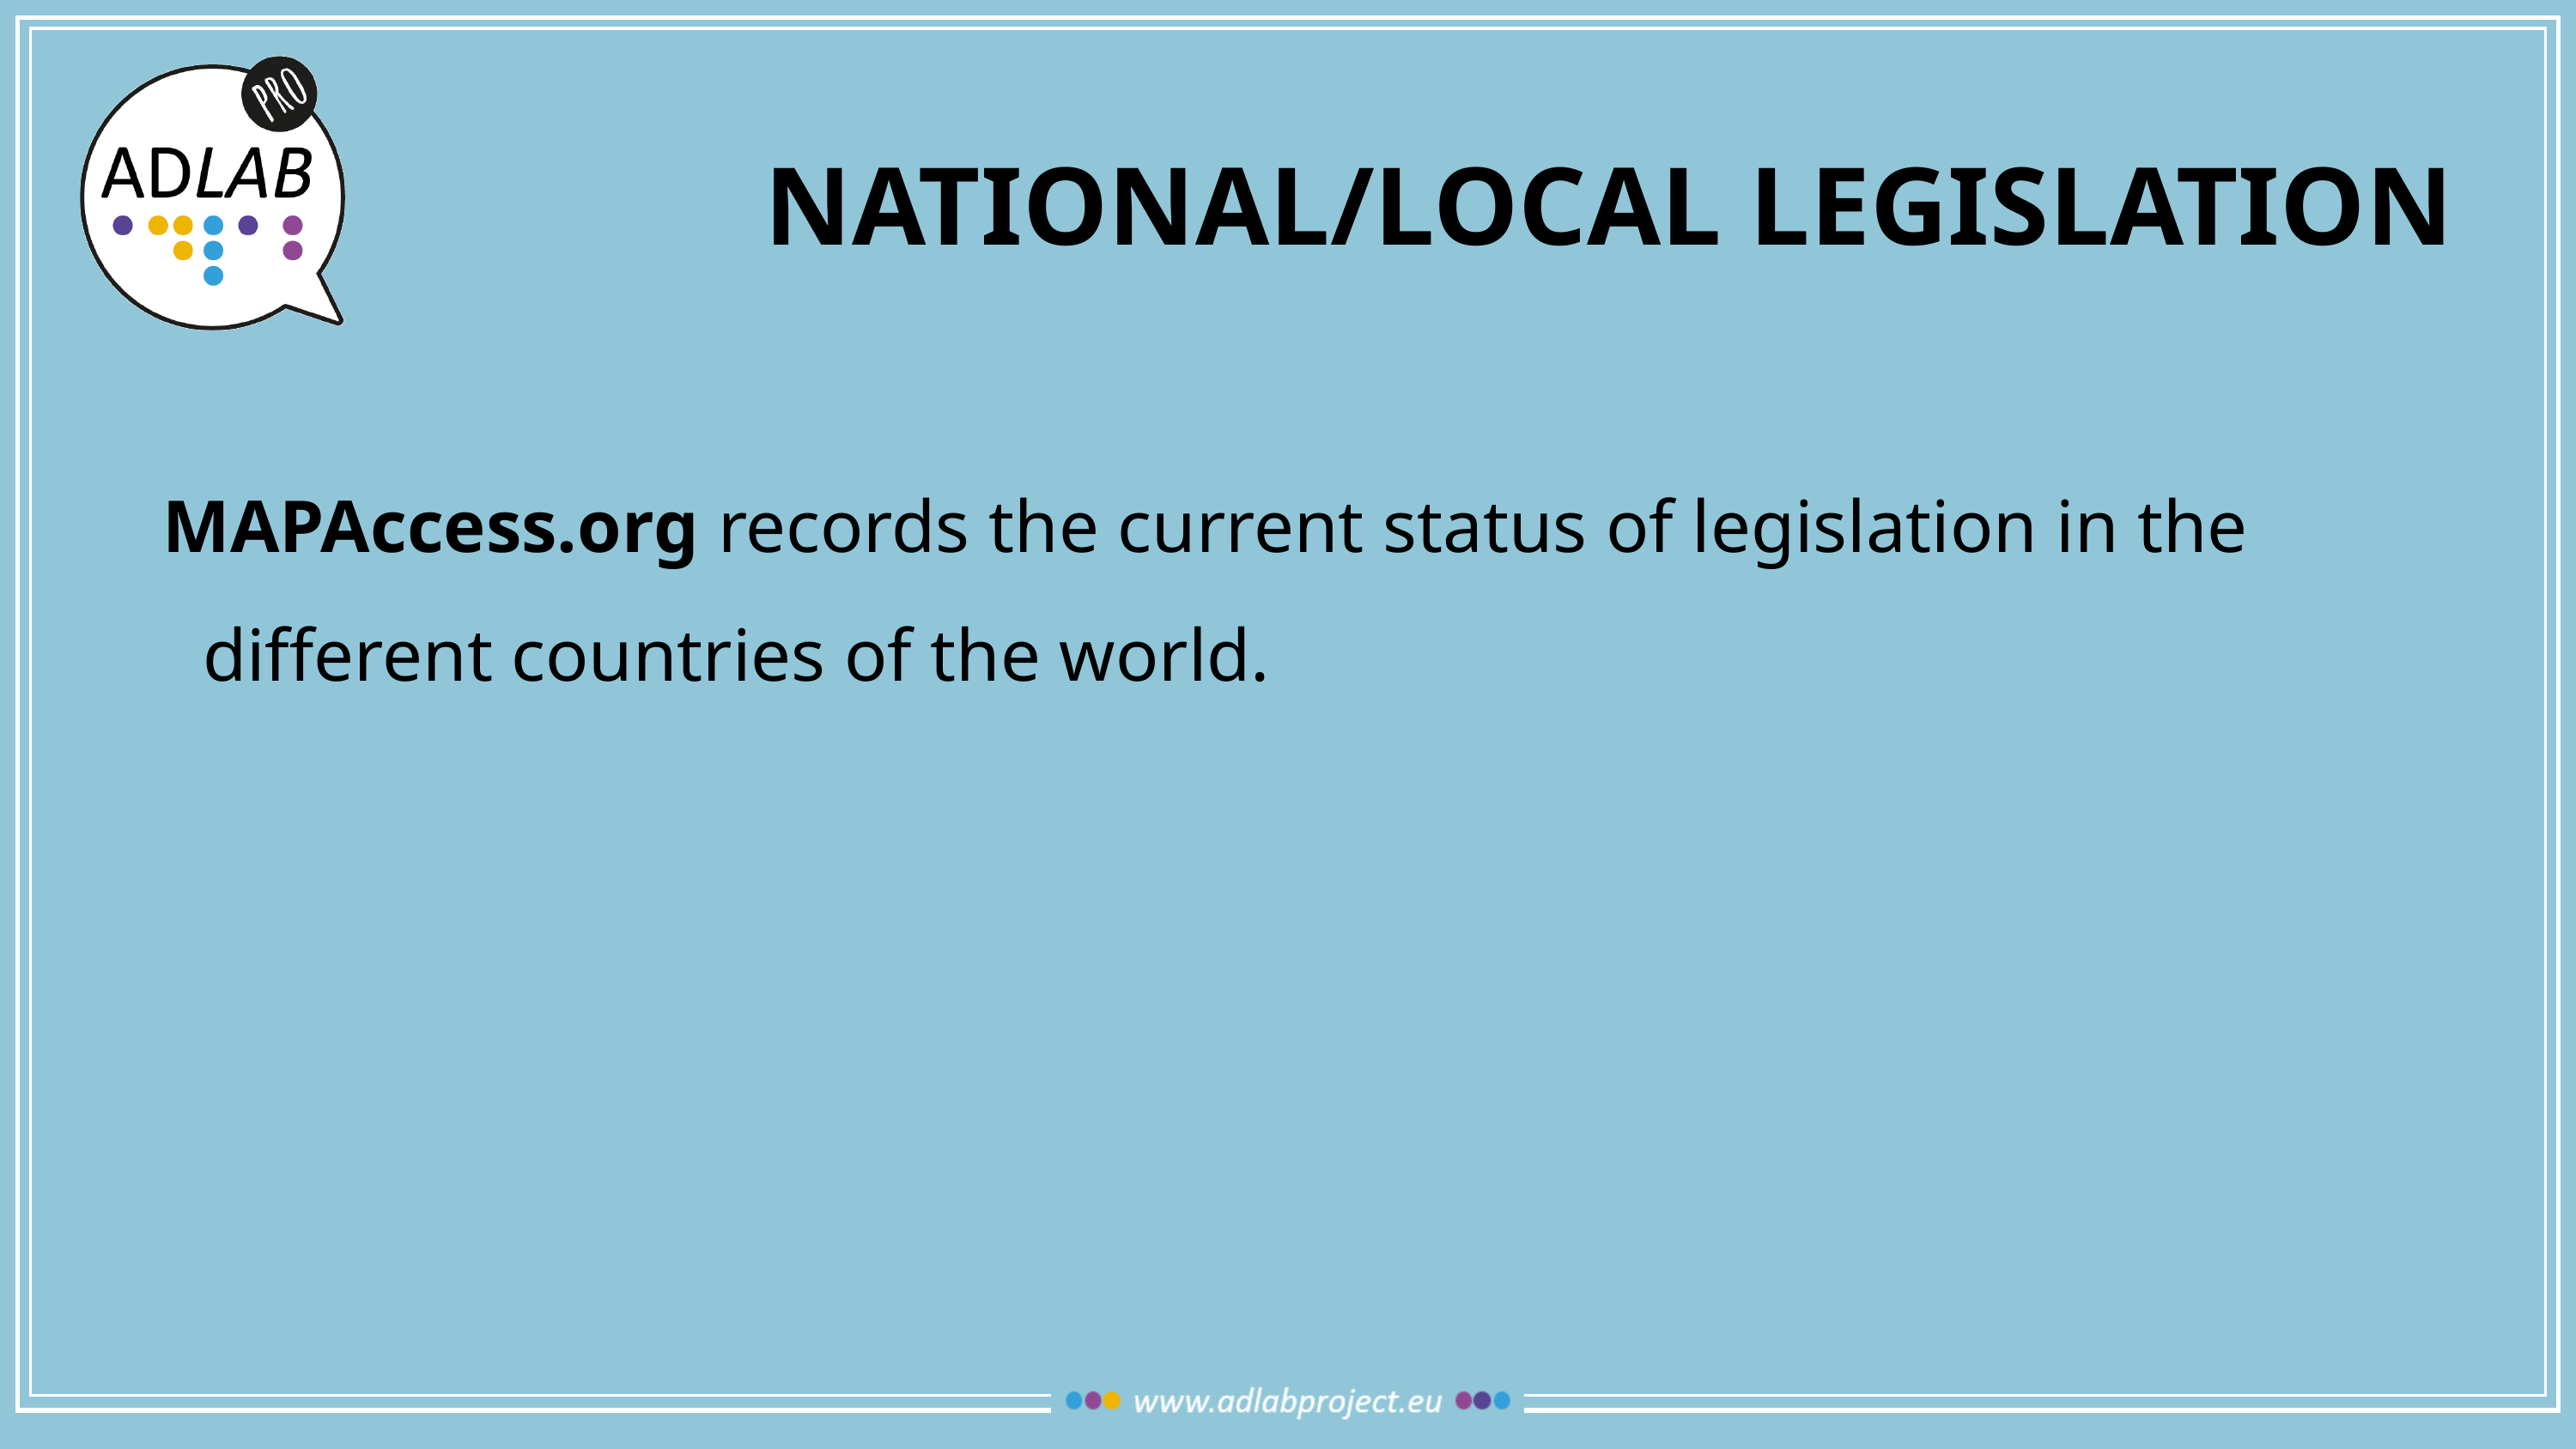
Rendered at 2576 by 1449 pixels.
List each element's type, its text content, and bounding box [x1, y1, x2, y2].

list MAPAccess.org records the current status of legislation in the different countries of the world. [150, 431, 2467, 1181]
picture [72, 49, 353, 330]
picture [1051, 1378, 1524, 1429]
title NATIONAL/LOCAL LEGISLATION [384, 70, 2467, 351]
